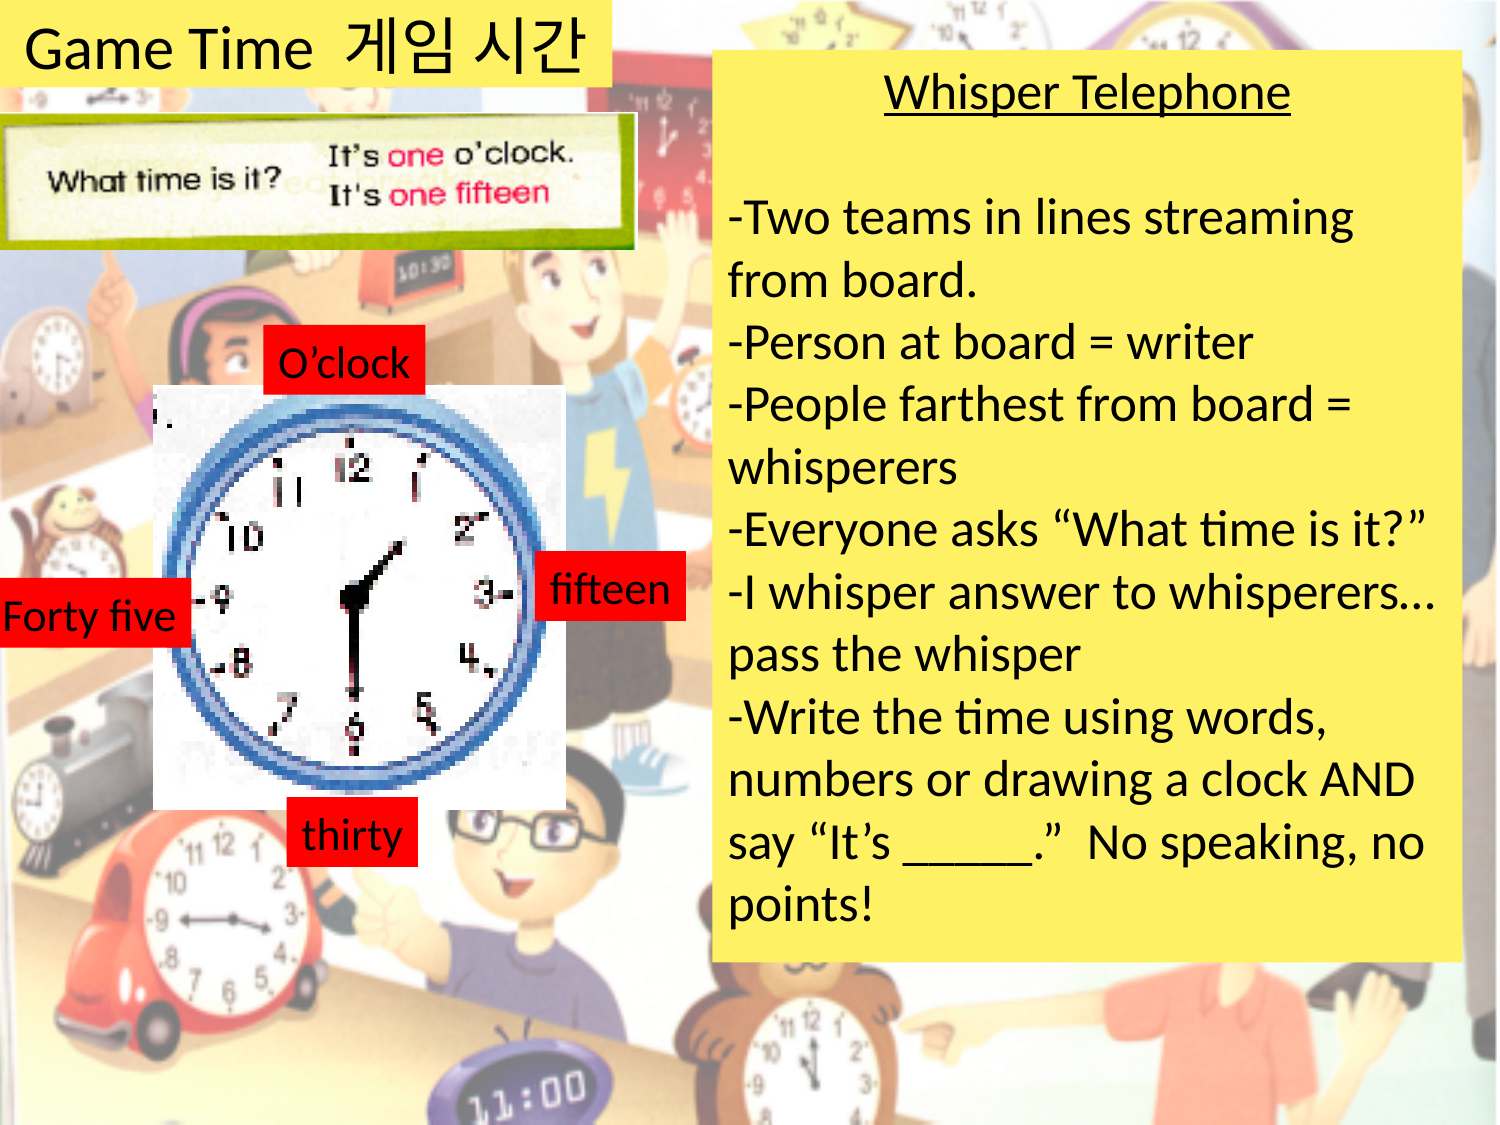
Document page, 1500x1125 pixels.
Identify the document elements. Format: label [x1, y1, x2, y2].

picture [0, 0, 1500, 1125]
text_box [0, 324, 678, 860]
